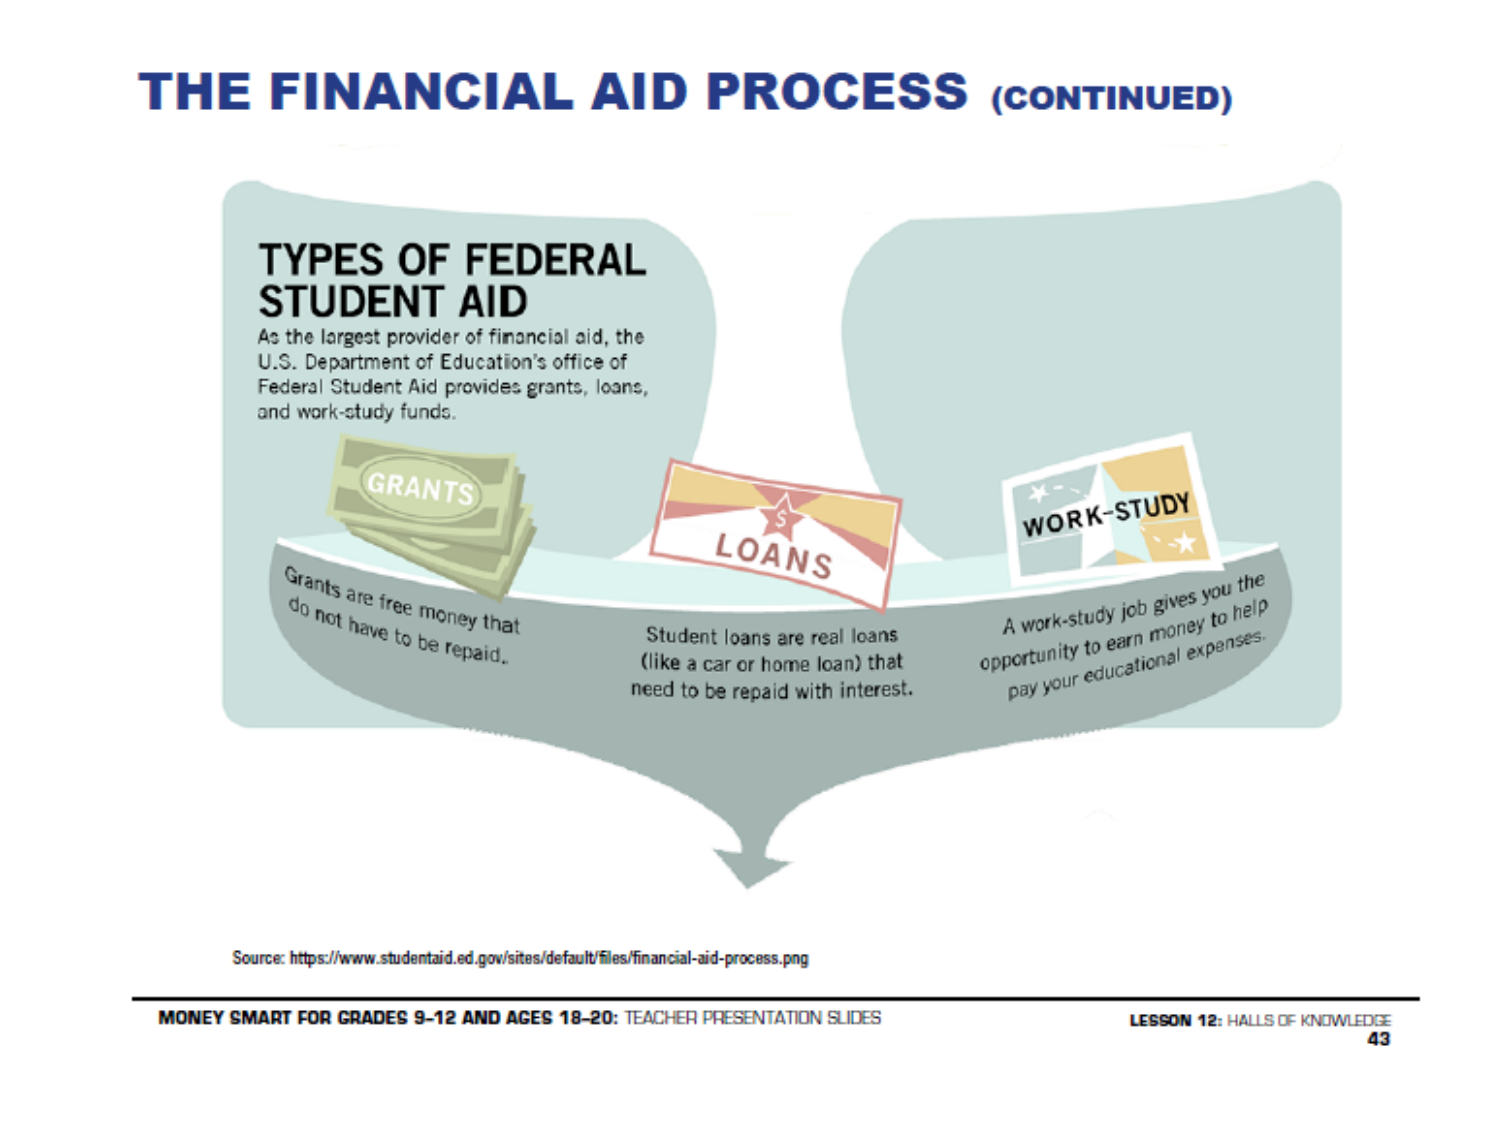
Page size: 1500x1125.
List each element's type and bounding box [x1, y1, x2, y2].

picture [82, 14, 1463, 1076]
